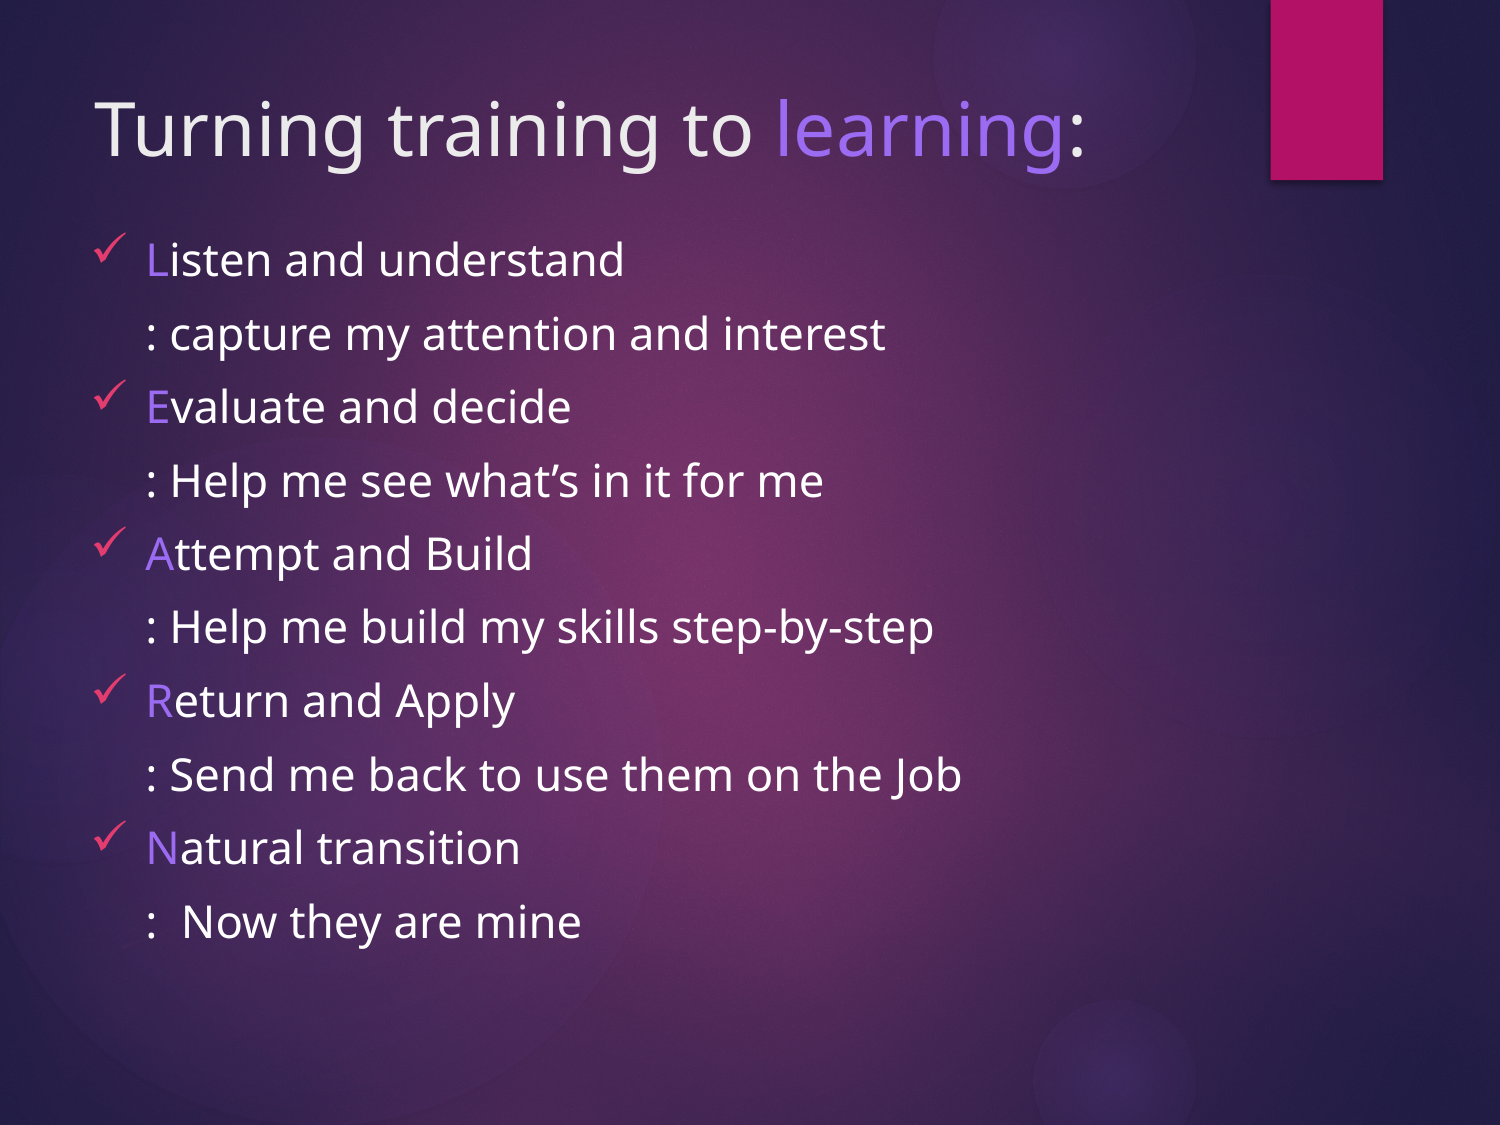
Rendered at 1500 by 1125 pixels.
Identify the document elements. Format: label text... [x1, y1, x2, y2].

title Turning training to learning: [79, 74, 1237, 223]
list Listen and understand : capture my attention and interest Evaluate and decide : Help me see what’s in it for me Attempt and Build : Help me build my skills step-by-step Return and Apply : Send me back to use them on the Job Natural transition : Now they are mine [75, 223, 1425, 961]
